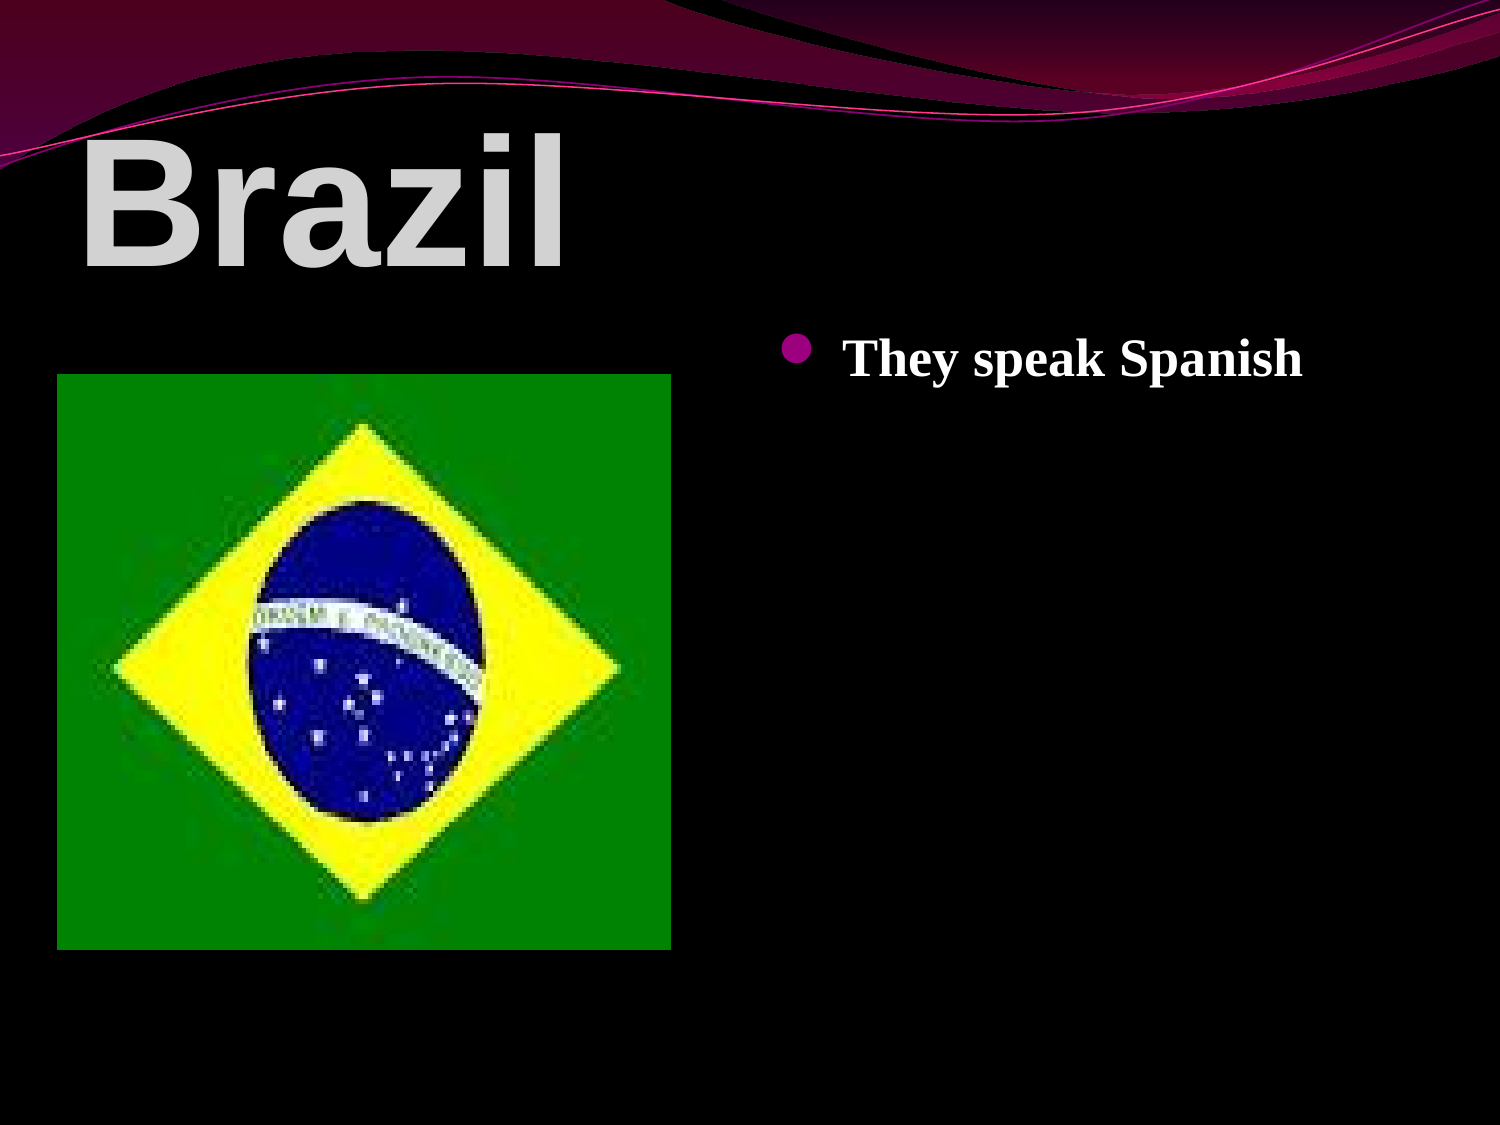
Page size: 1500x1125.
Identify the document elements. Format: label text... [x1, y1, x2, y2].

picture [56, 374, 672, 951]
title Brazil [75, 115, 1425, 303]
list They speak Spanish [762, 314, 1425, 1043]
